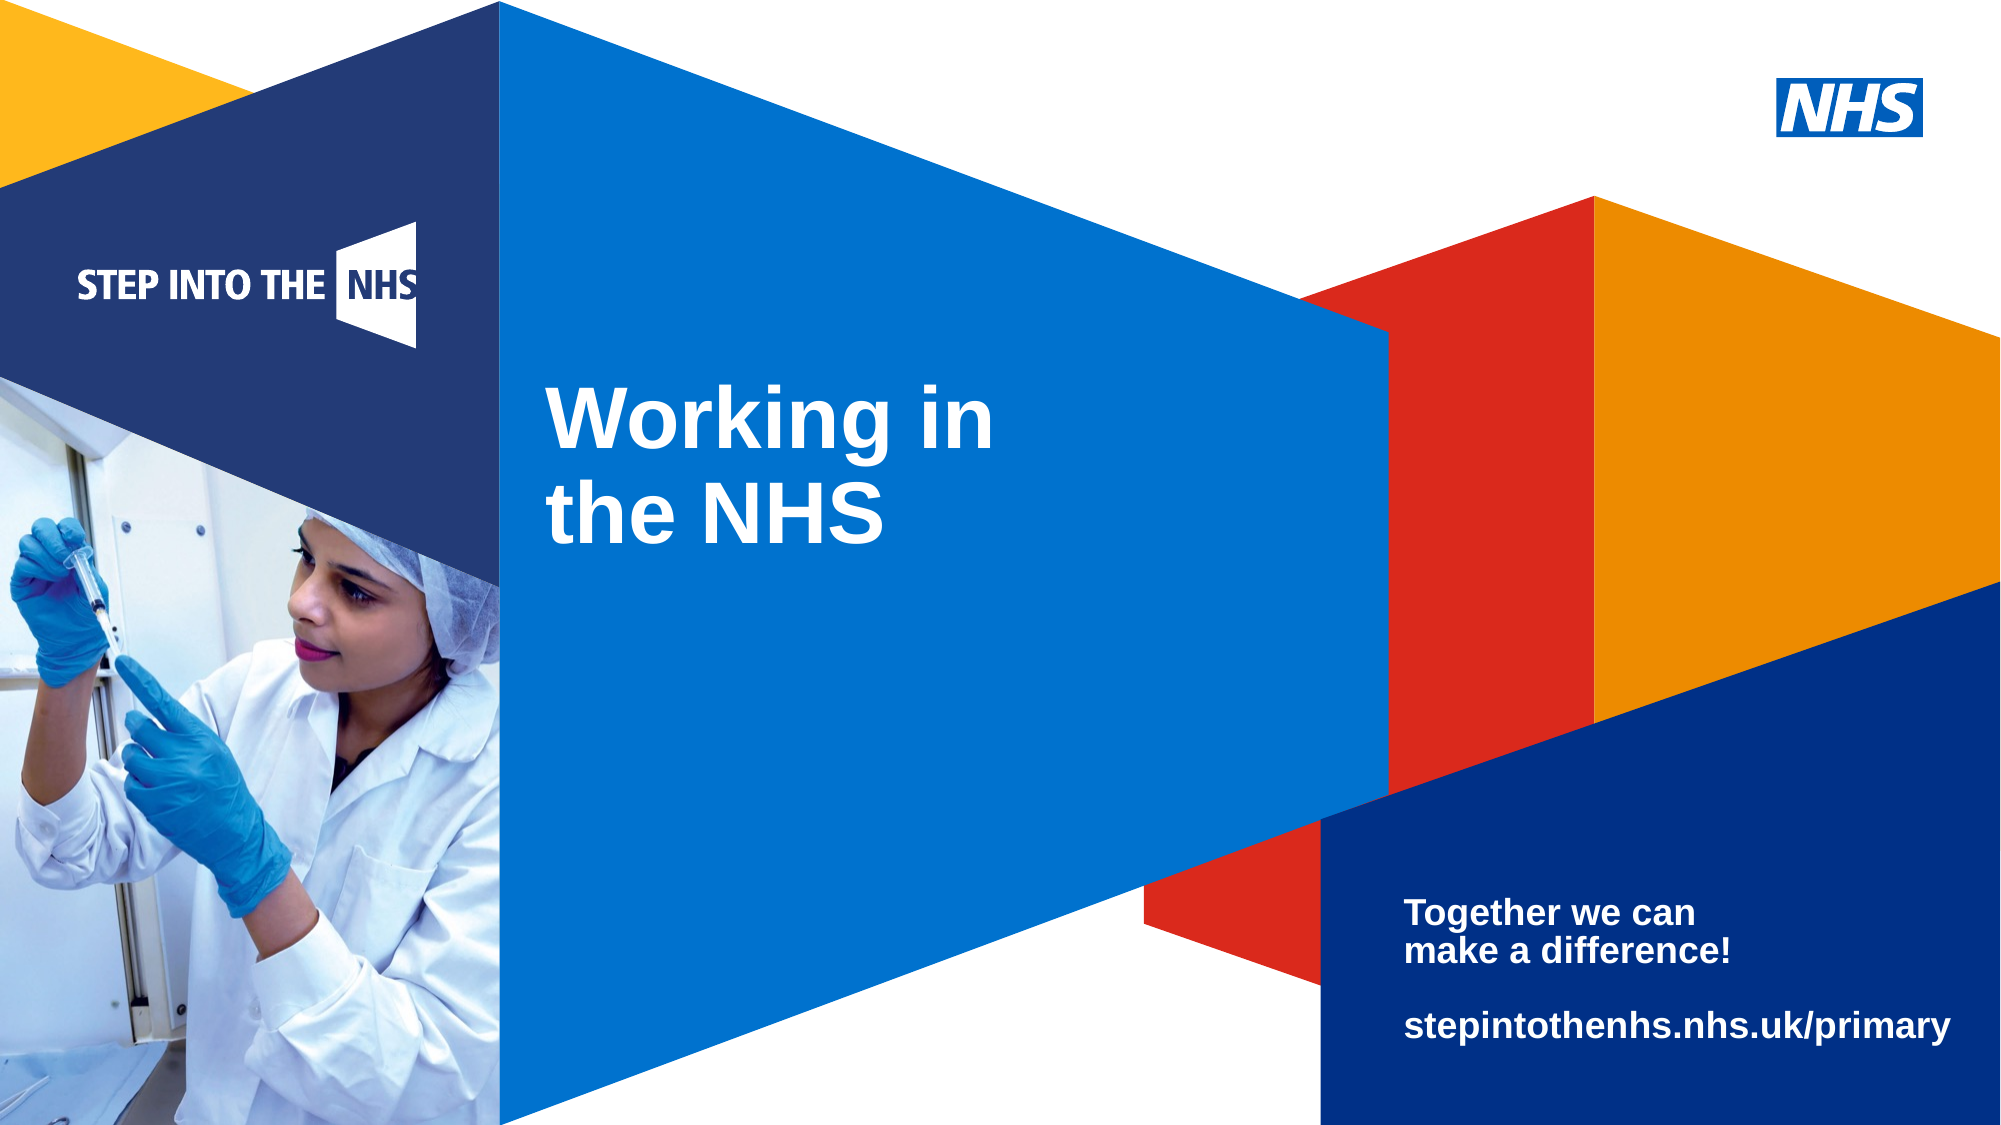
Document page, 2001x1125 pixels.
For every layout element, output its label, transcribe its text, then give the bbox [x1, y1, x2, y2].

picture [0, 376, 500, 1125]
title Working in the NHS [545, 170, 1299, 563]
